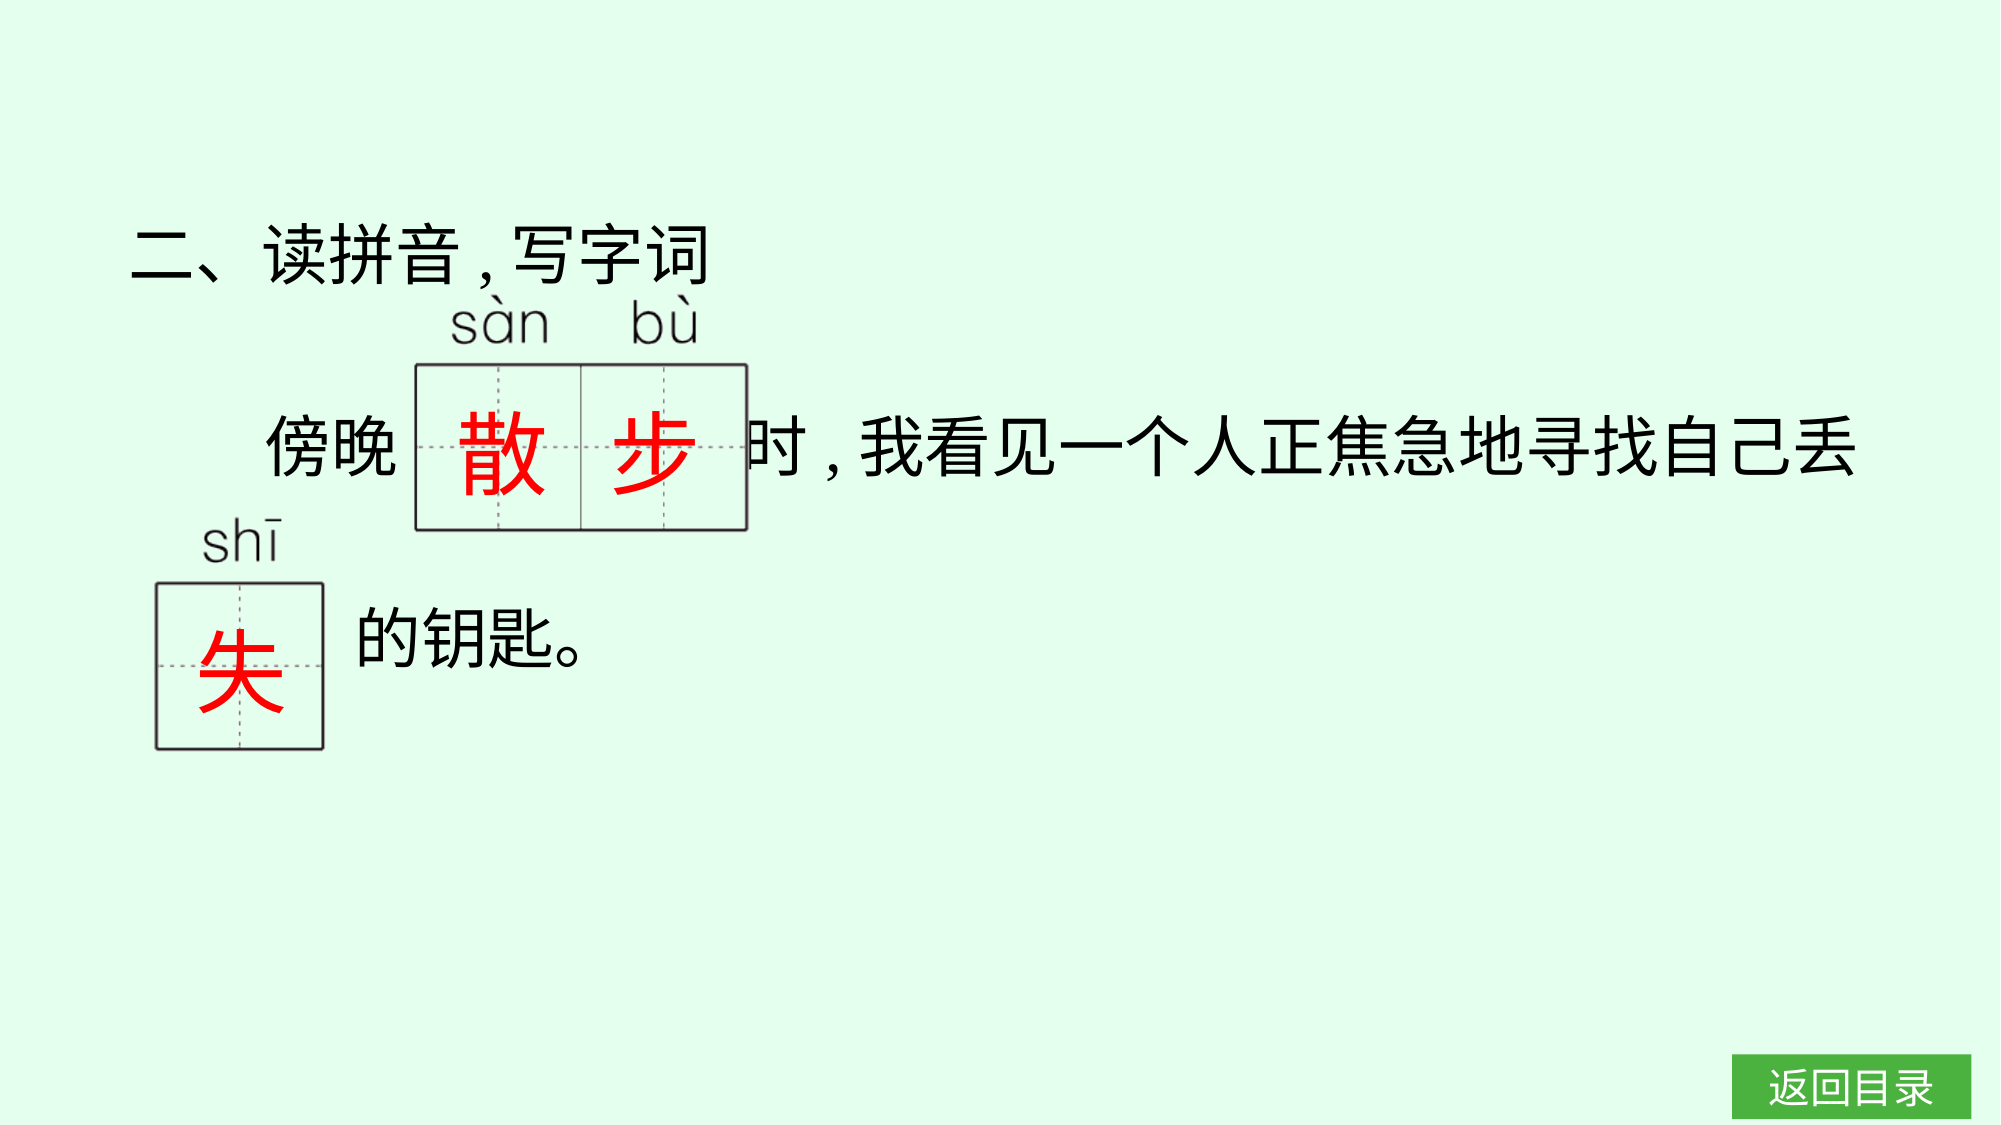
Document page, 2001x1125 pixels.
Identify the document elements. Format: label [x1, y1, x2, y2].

text_box [113, 189, 1887, 757]
